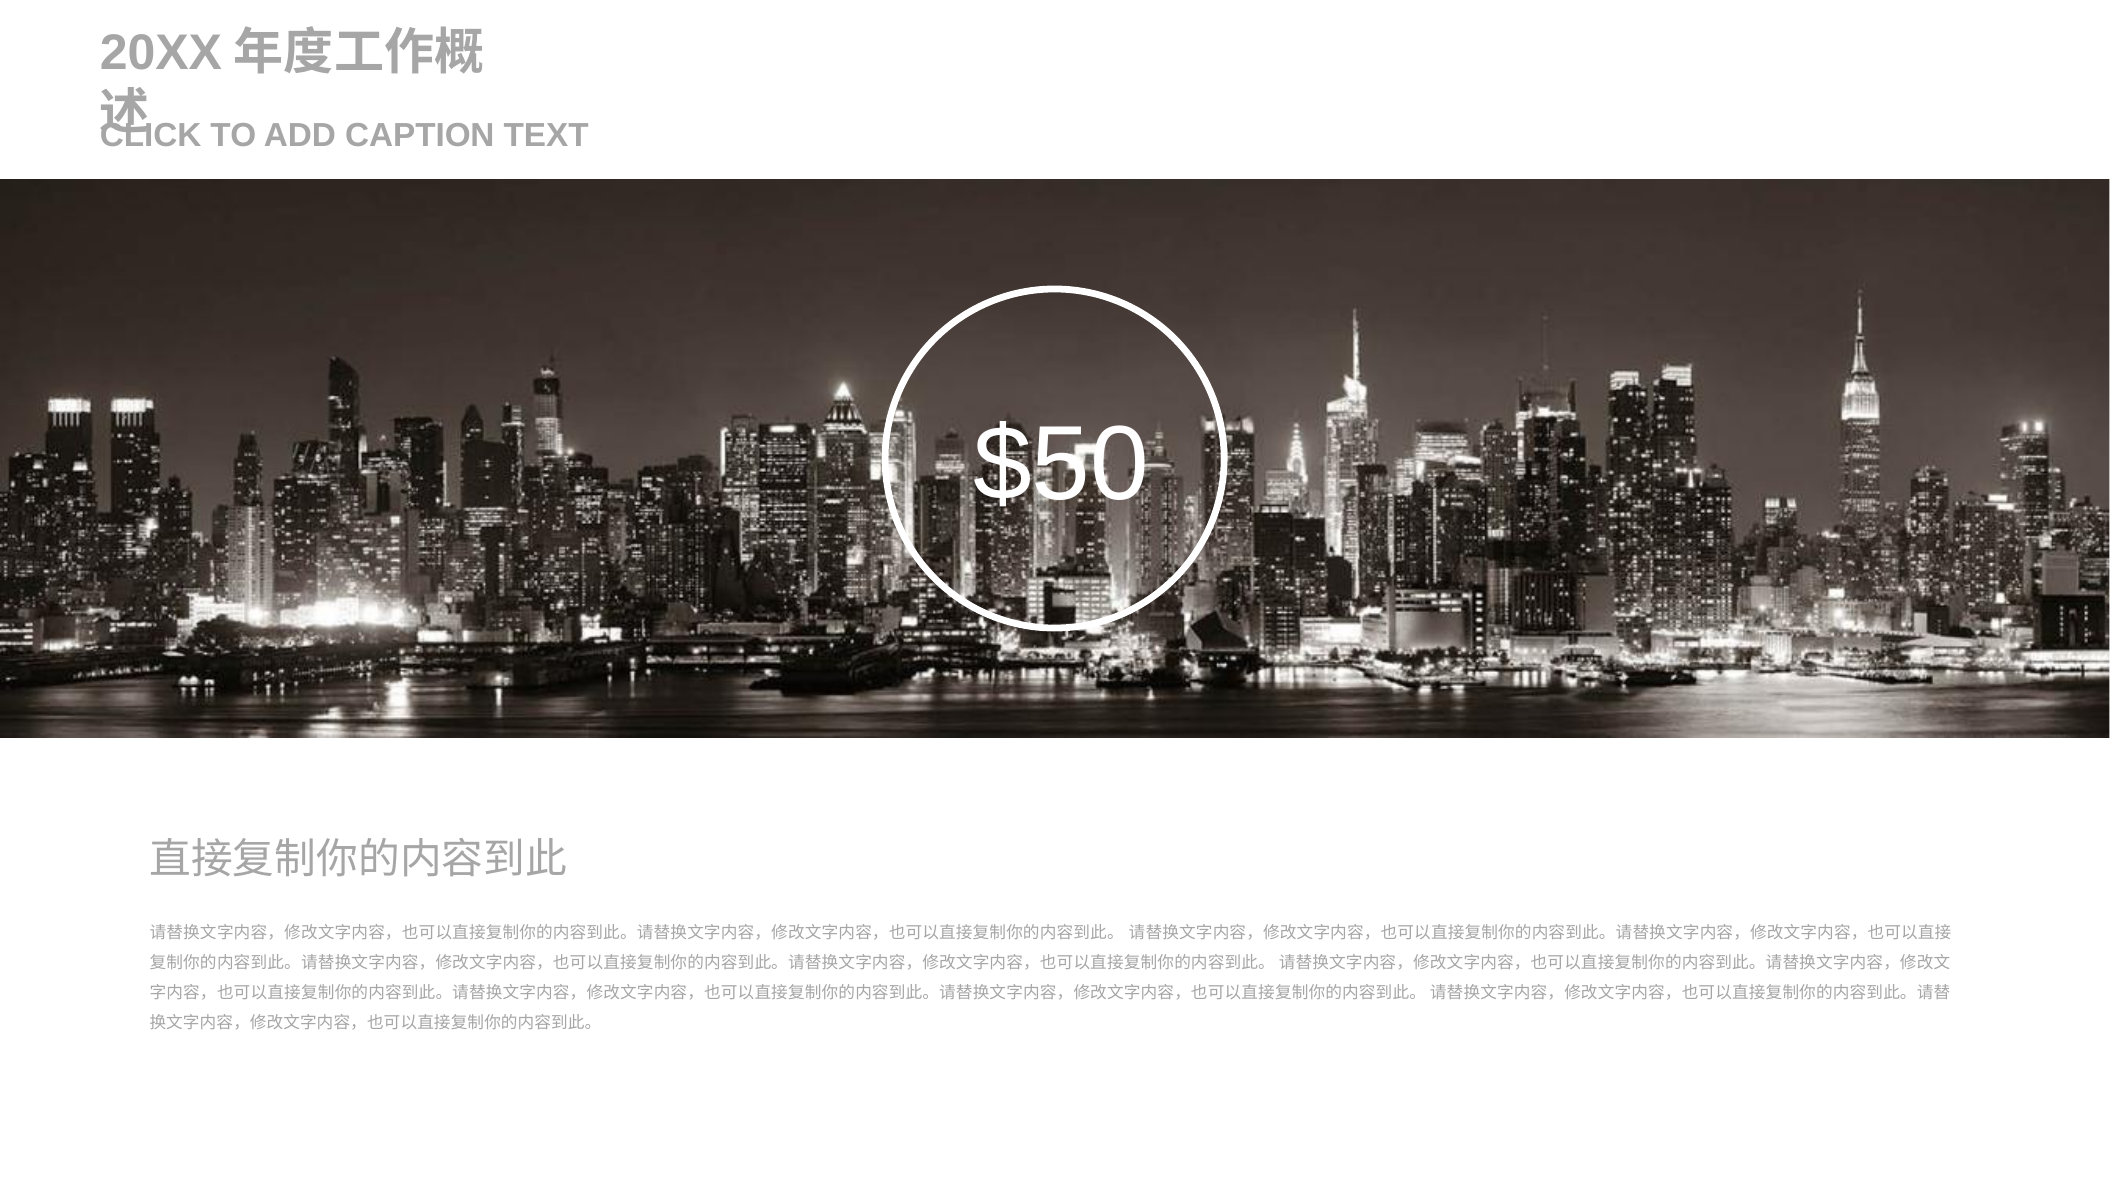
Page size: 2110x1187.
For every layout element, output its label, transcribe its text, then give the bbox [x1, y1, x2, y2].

text_box CLICK TO ADD CAPTION TEXT [99, 113, 629, 154]
text_box 直接复制你的内容到此 [149, 831, 618, 882]
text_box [885, 288, 1225, 629]
text_box 20XX年度工作概述 [99, 19, 534, 113]
text_box 请替换文字内容，修改文字内容，也可以直接复制你的内容到此。请替换文字内容，修改文字内容，也可以直接复制你的内容到此。 请替换文字内容，修改文字内容，也可以直接复制你的内容到此。请替换文字内容，修改文字内容，也可以直接复制你的内容到此。请替换文字内容，修改文字内容，也可以直接复制你的内容到此。请替换文字内容，修改文字内容，也可以直接复制你的内容到此。 请替换文字内容，修改文字内容，也可以直接复制你的内容到此。请替换文字内容，修改文字内容，也可以直接复制你的内容到此。请替换文字内容，修改文字内容，也可以直接复制你的内容到此。请替换文字内容，修改文字内容，也可以直接复制你的内容到此。 请替换文字内容，修改文字内容，也可以直接复制你的内容到此。请替换文字内容，修改文字内容，也可以直接复制你的内容到此。 [149, 912, 1953, 1033]
text_box [0, 179, 2110, 738]
